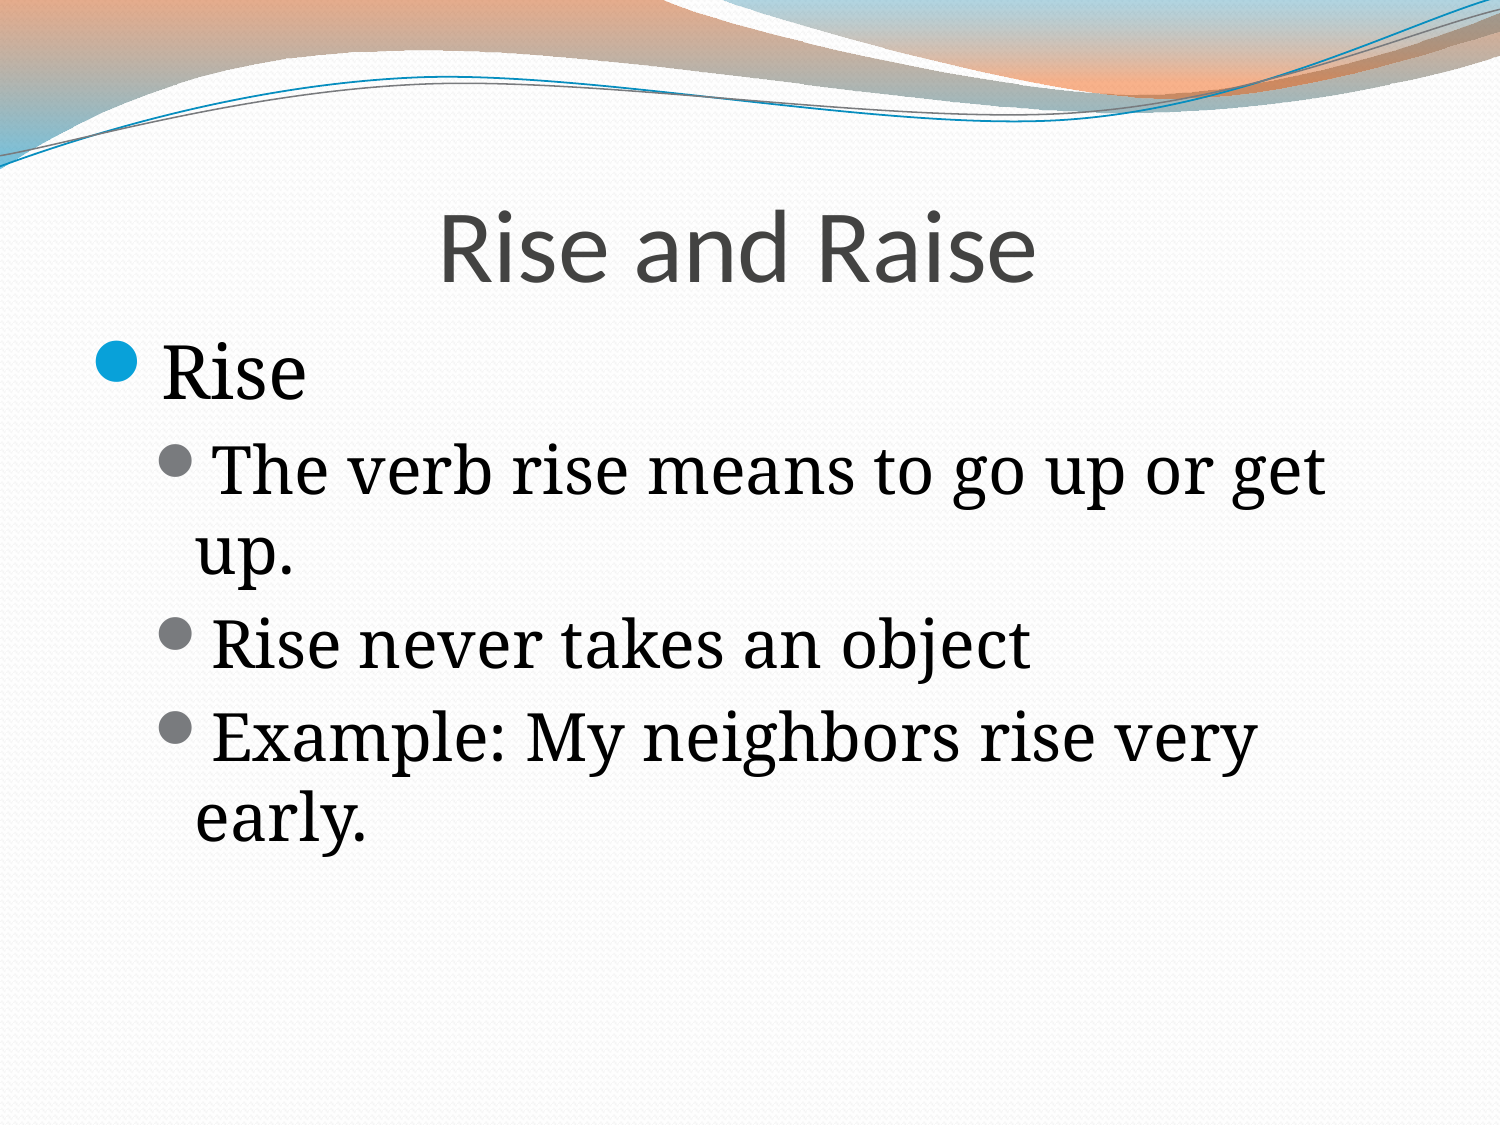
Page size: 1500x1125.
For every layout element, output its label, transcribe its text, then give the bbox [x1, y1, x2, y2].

title Rise and Raise [75, 115, 1425, 303]
list Rise The verb rise means to go up or get up. Rise never takes an object Example: My neighbors rise very early. [75, 317, 1425, 1038]
